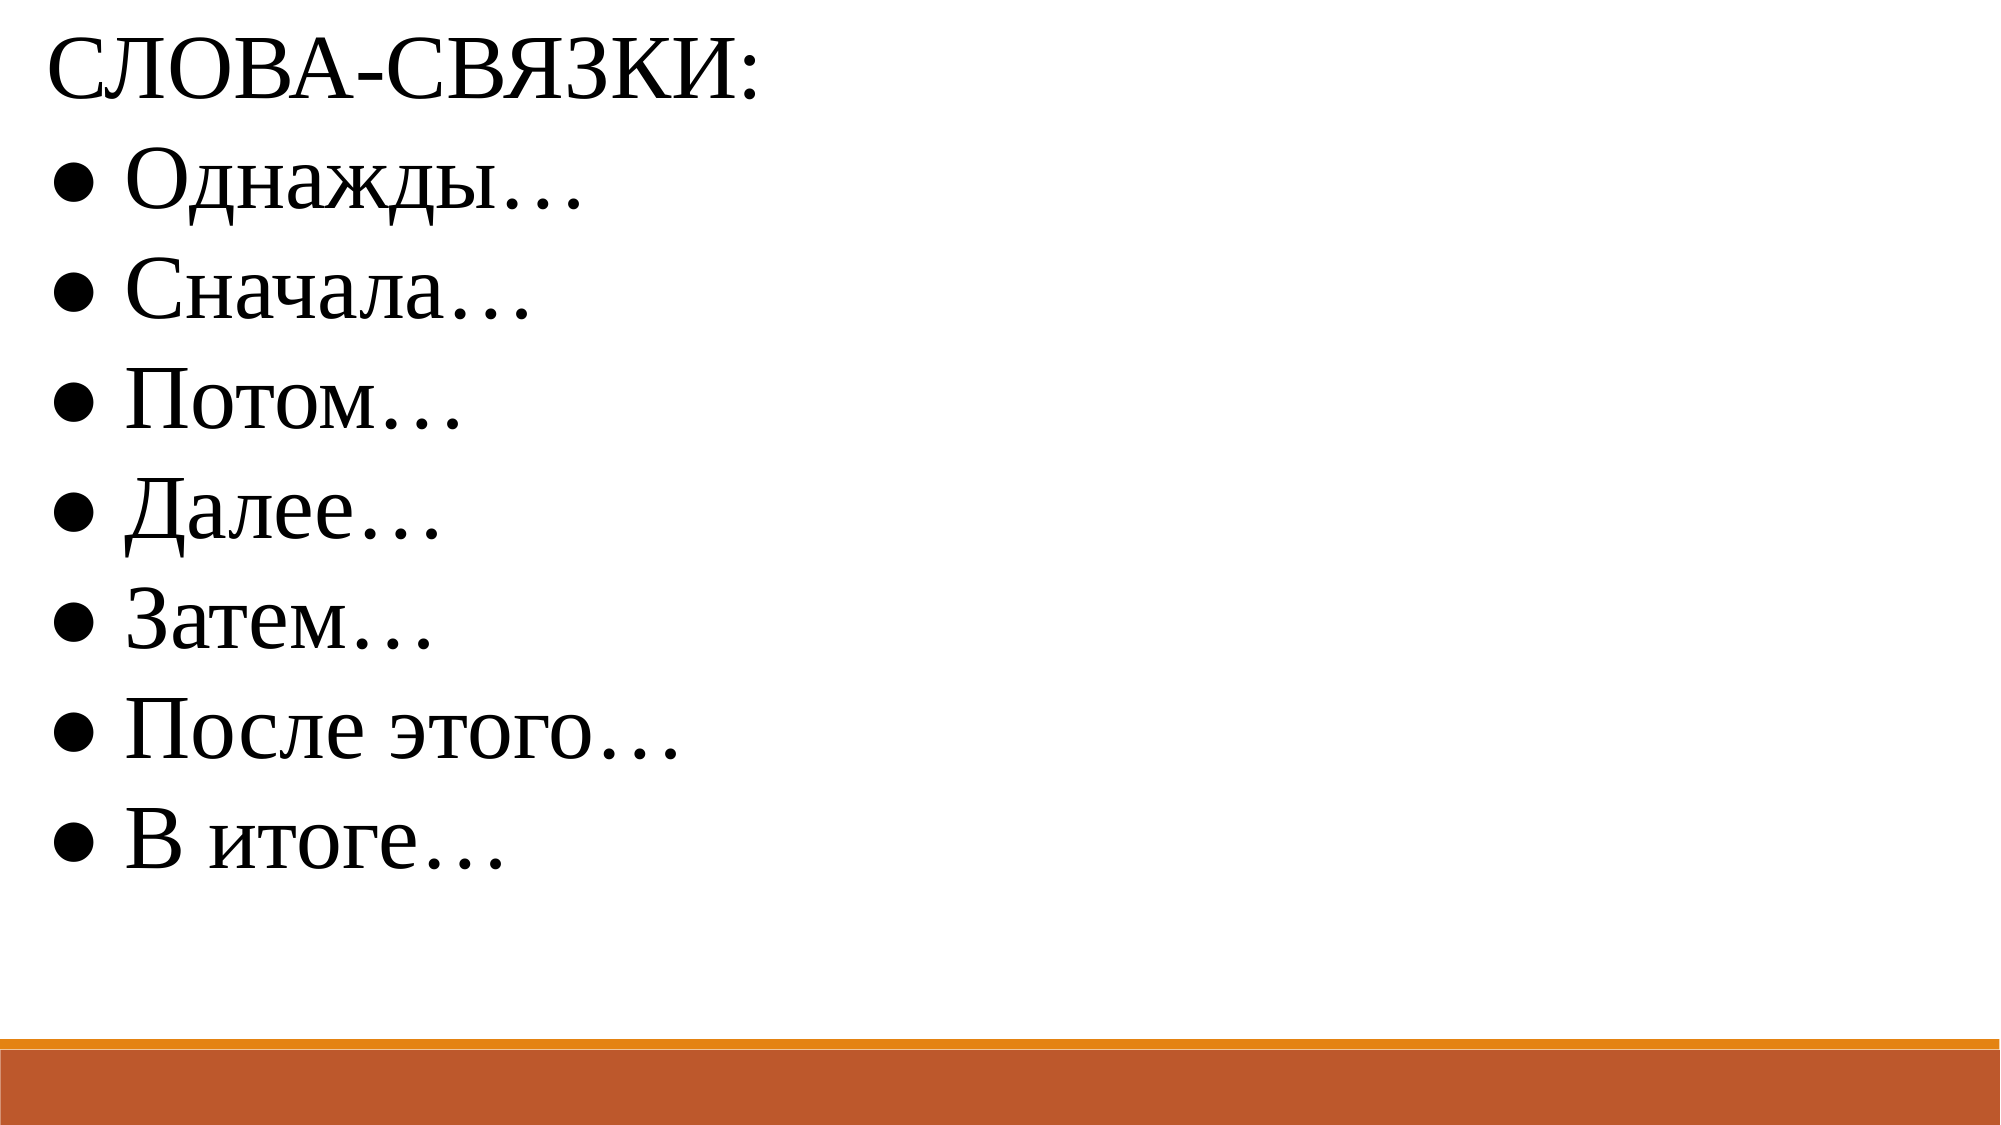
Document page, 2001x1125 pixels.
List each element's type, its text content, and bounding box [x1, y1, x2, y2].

text_box СЛОВА-СВЯЗКИ: ● Однажды… ● Сначала… ● Потом… ● Далее… ● Затем… ● После этого… ● В итоге… [31, 0, 1500, 1005]
